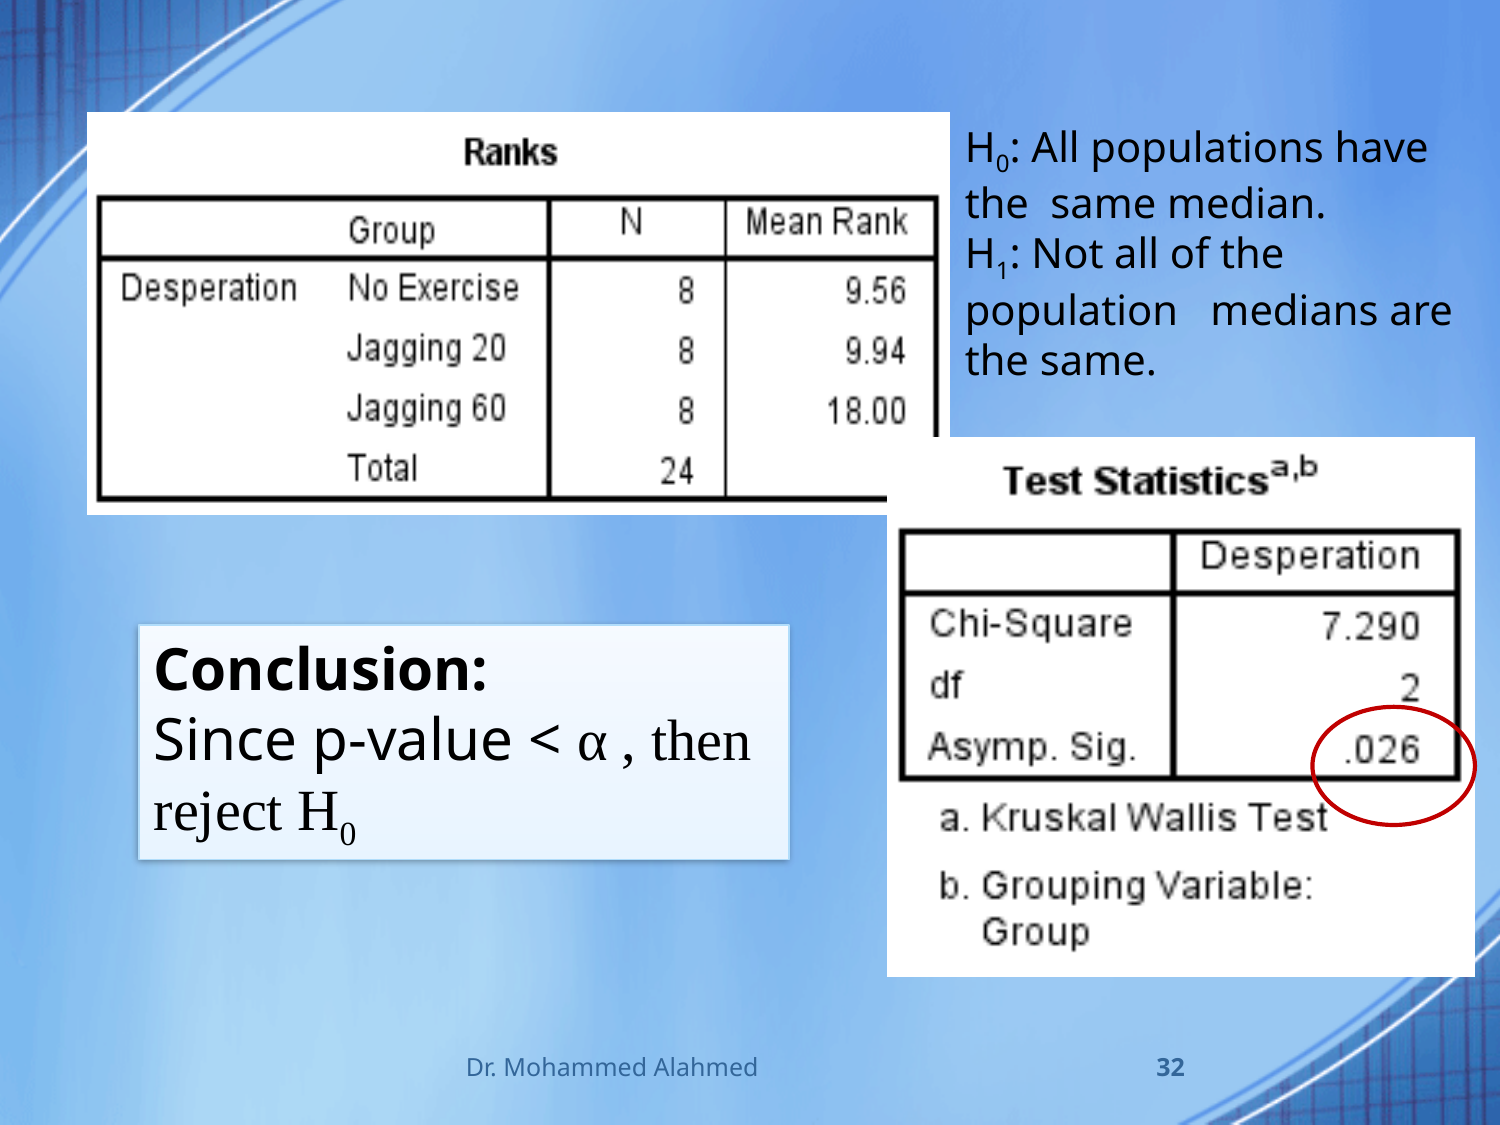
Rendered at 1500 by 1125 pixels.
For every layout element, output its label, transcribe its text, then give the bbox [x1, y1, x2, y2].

text_box Conclusion: Since p-value < α , then reject H0 [138, 624, 790, 860]
text_box H0: All populations have the same median. H1: Not all of the population medians are the same. [952, 113, 1500, 392]
footer Dr. Mohammed Alahmed [374, 1037, 851, 1100]
picture [0, 0, 1500, 1125]
slide_number 32 [887, 1037, 1201, 1100]
